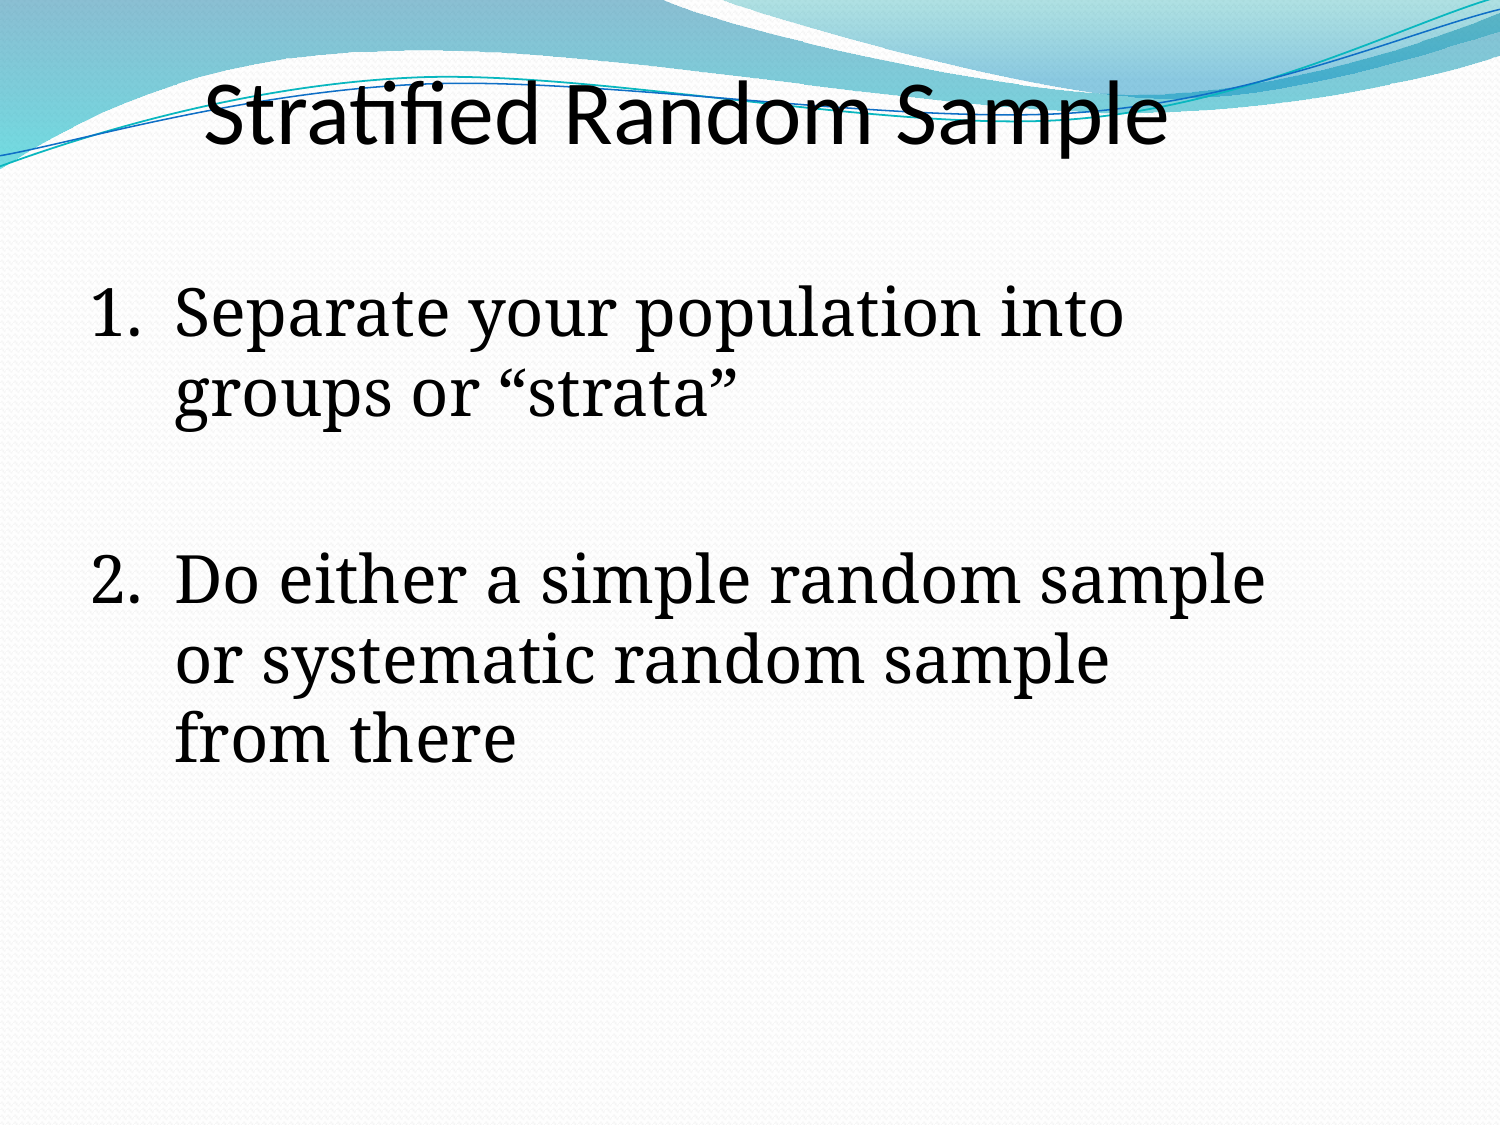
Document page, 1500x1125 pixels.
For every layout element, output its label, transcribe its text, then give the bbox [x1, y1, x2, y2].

text_box Stratified Random Sample [75, 45, 1300, 233]
text_box Separate your population into groups or “strata” Do either a simple random sample or systematic random sample from there [75, 262, 1300, 1062]
